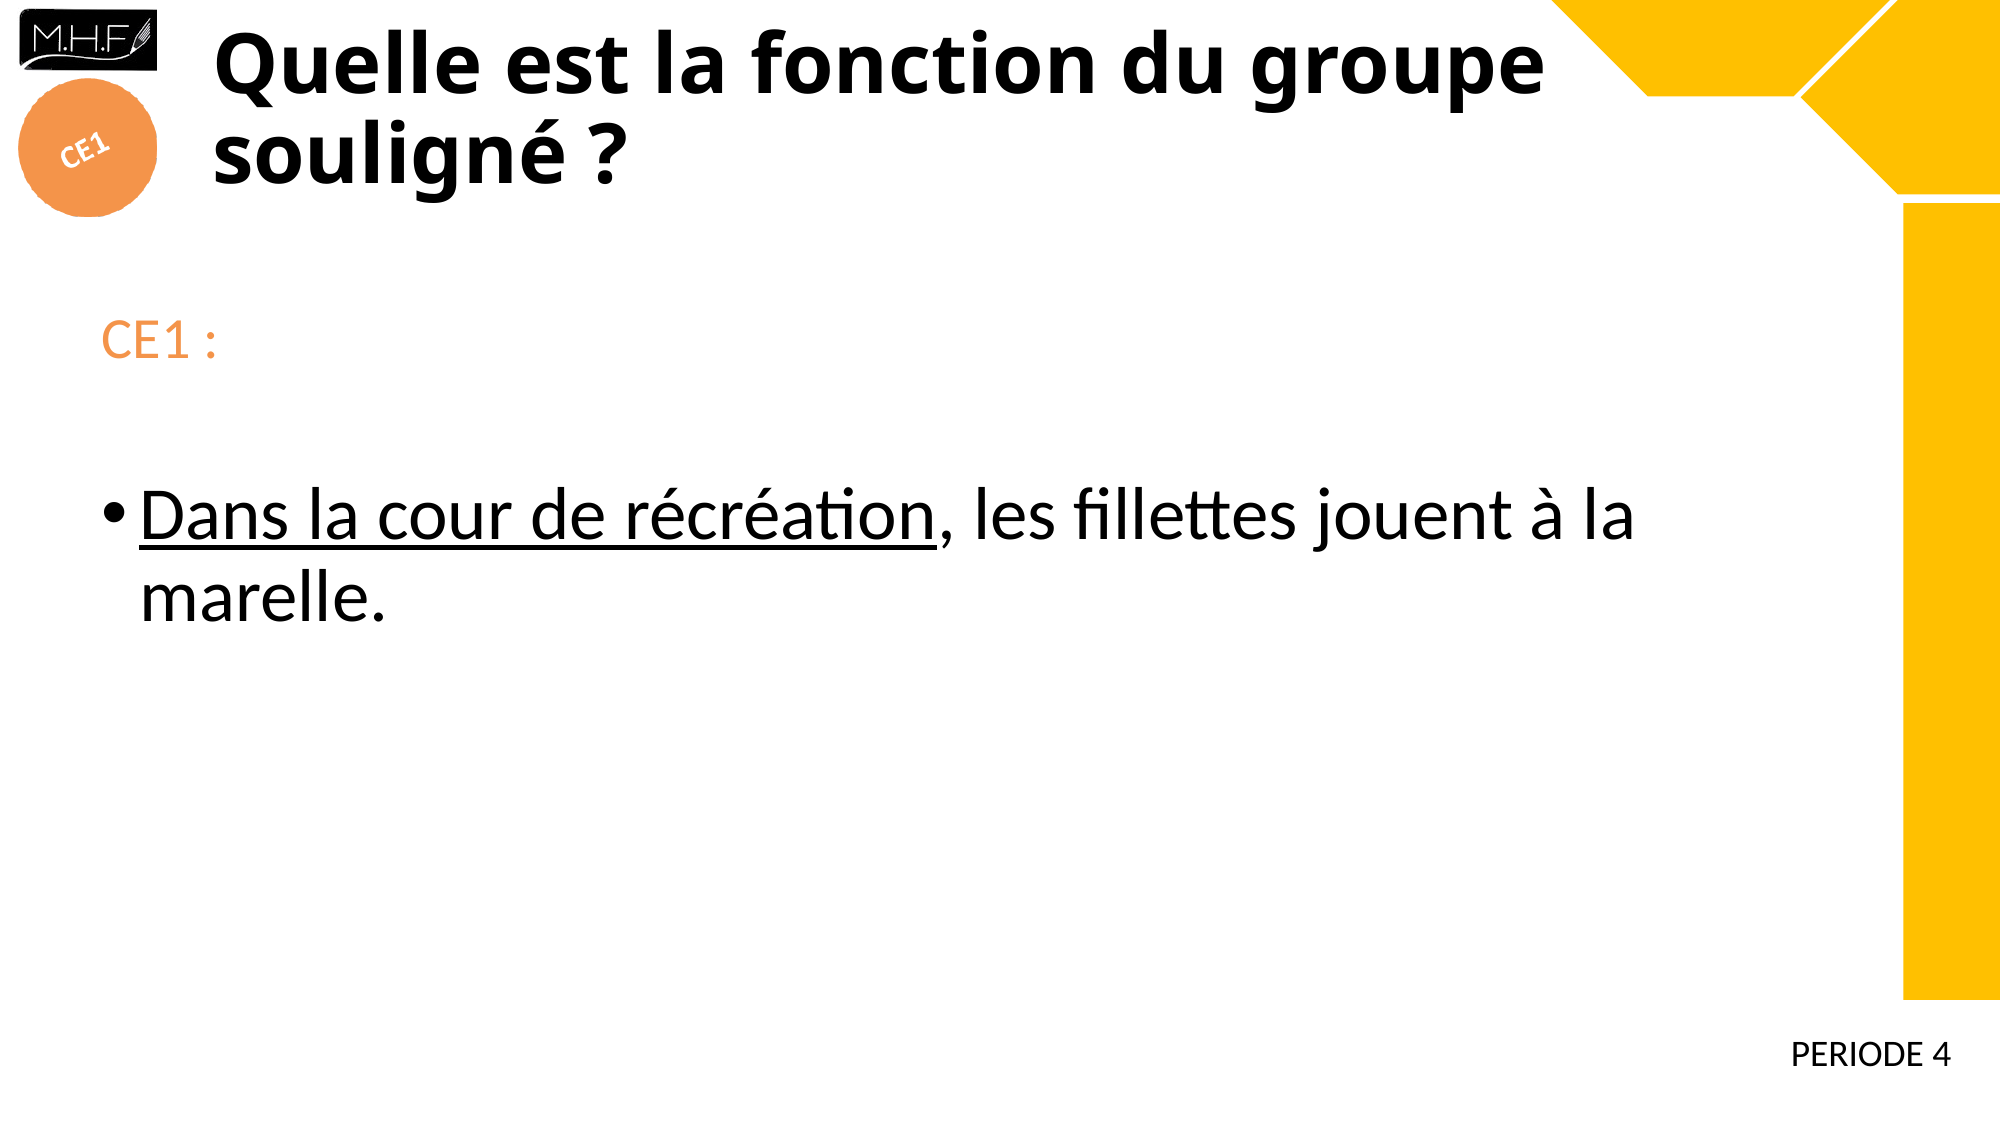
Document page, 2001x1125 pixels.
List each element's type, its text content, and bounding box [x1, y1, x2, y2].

text_box [1549, 0, 1892, 98]
text_box [1799, 0, 2000, 196]
list CE1 : Dans la cour de récréation, les fillettes jouent à la marelle. [86, 300, 1853, 1015]
text_box [1031, 299, 1853, 1014]
title Quelle est la fonction du groupe souligné ? [197, 3, 1743, 221]
picture [16, 7, 157, 74]
picture [18, 78, 157, 218]
text_box PERIODE 4 [1362, 1021, 1967, 1125]
text_box [1902, 202, 2000, 1001]
